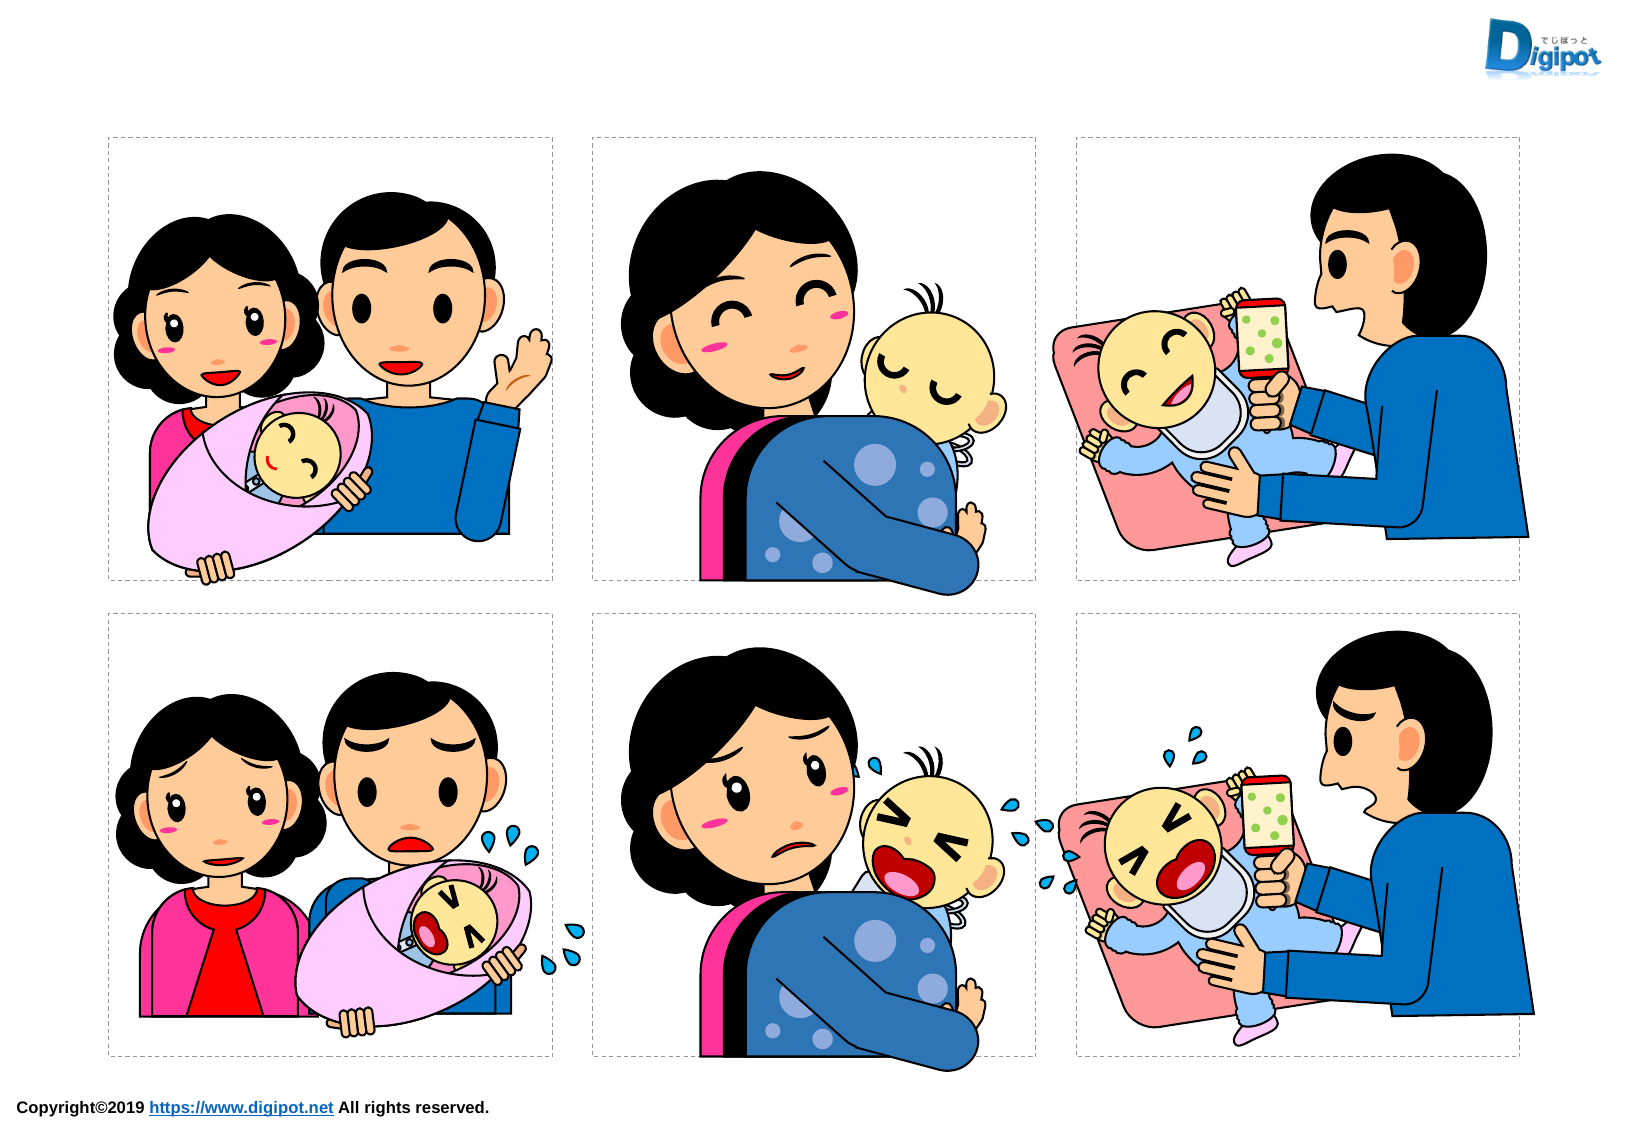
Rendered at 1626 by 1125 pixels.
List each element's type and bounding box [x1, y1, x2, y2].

text_box [617, 647, 1022, 1057]
text_box [1058, 632, 1534, 1033]
text_box [111, 193, 557, 582]
text_box [113, 672, 589, 1044]
text_box [617, 171, 1002, 581]
picture [1485, 18, 1602, 82]
text_box [1053, 155, 1529, 552]
